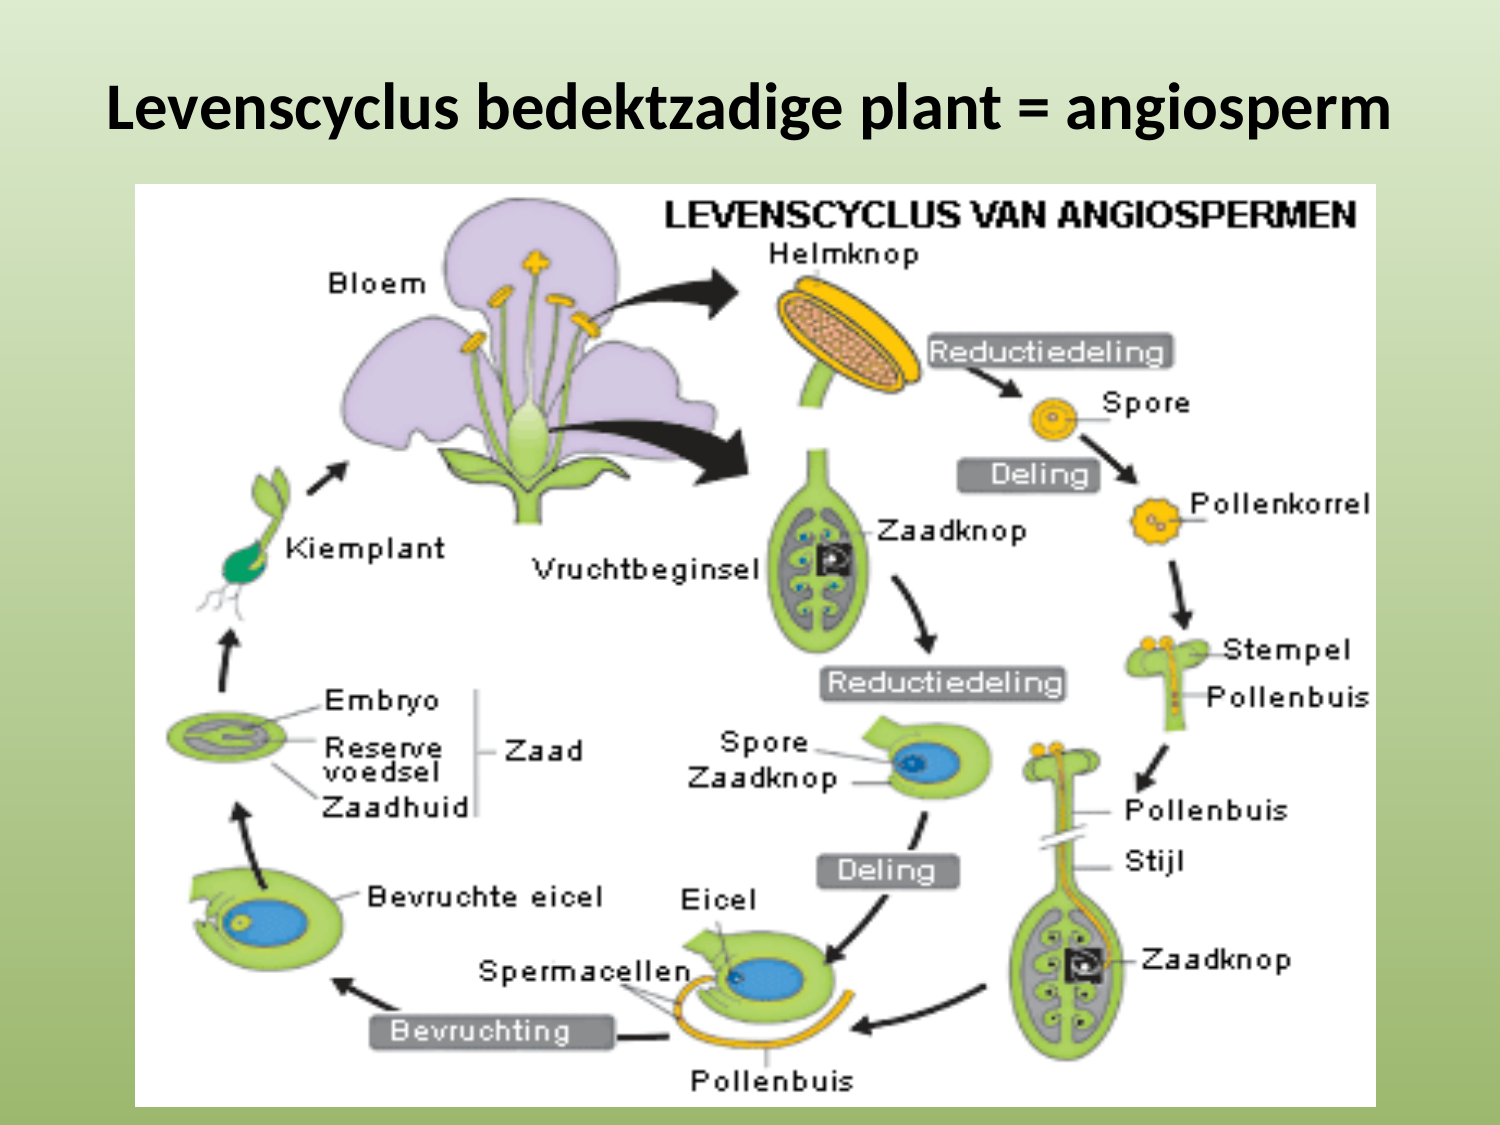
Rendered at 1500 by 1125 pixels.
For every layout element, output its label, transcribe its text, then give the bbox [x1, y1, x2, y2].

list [135, 184, 1377, 1107]
title Levenscyclus bedektzadige plant = angiosperm [75, 45, 1425, 161]
